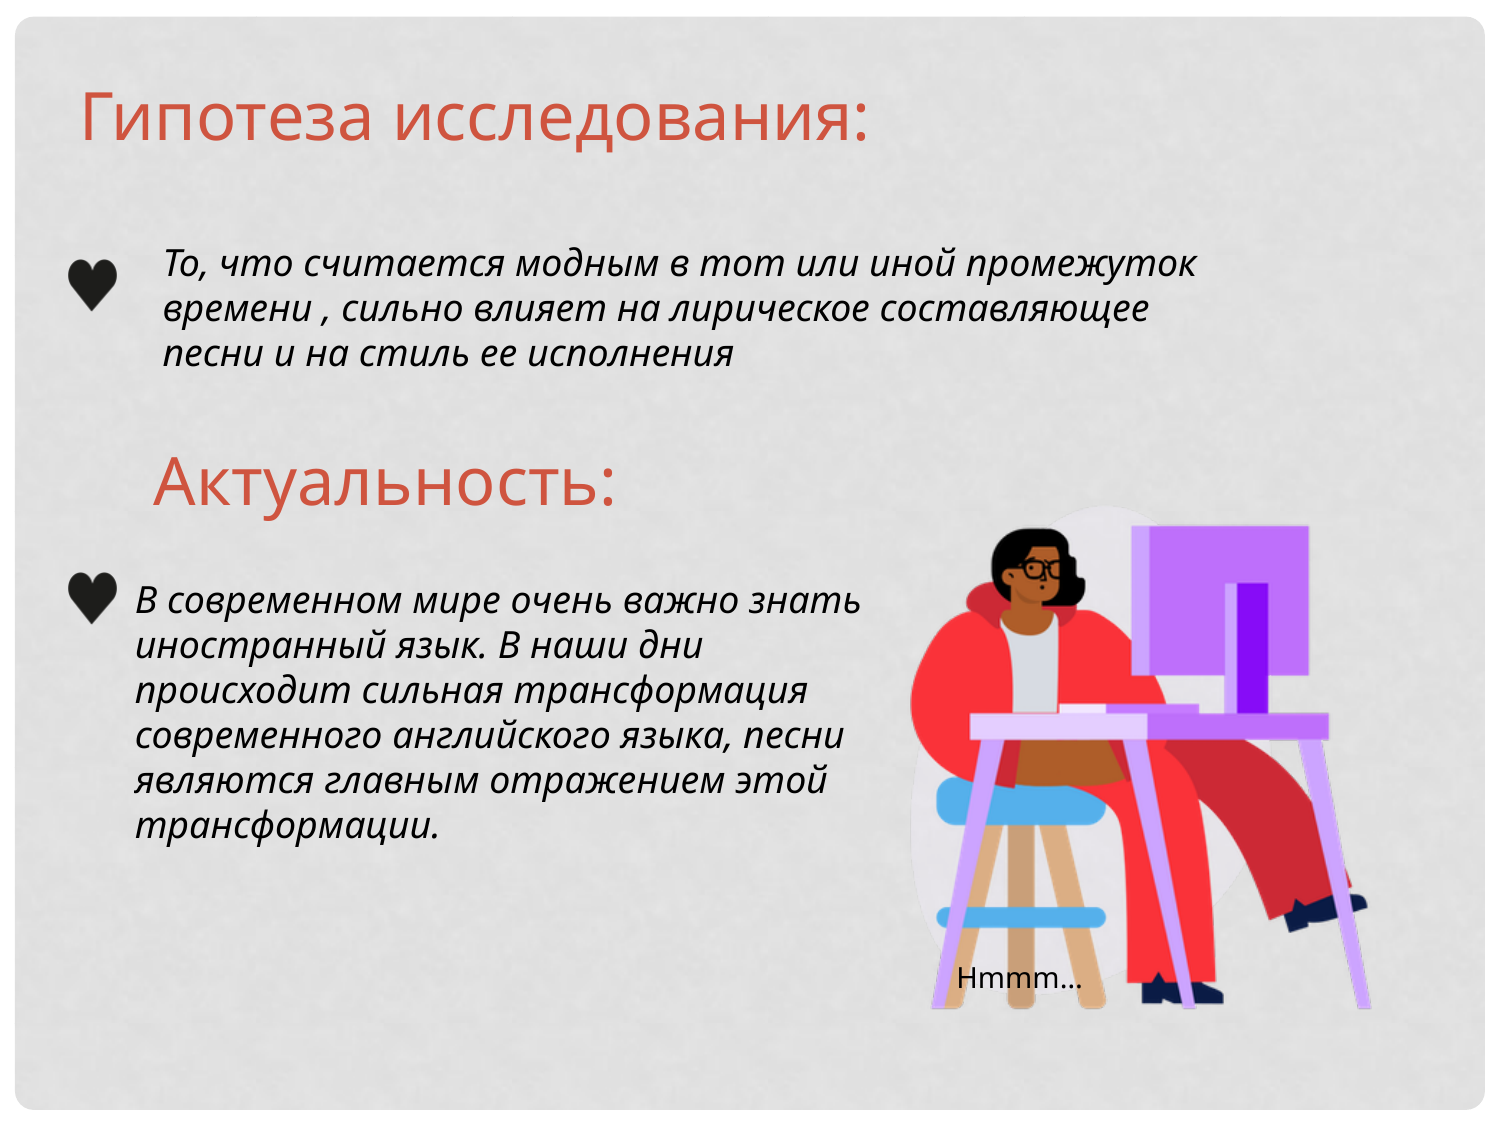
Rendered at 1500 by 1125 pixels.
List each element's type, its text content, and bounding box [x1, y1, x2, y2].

picture [64, 568, 122, 629]
text_box Гипотеза исследования: [64, 66, 1164, 162]
text_box То, что считается модным в тот или иной промежуток времени , сильно влияет на лирическое составляющее песни и на стиль ее исполнения [147, 231, 1258, 382]
picture [64, 255, 122, 316]
picture [820, 479, 1395, 1036]
text_box Актуальность: [138, 431, 821, 527]
text_box В современном мире очень важно знать иностранный язык. В наши дни происходит сильная трансформация современного английского языка, песни являются главным отражением этой трансформации. [119, 568, 820, 854]
